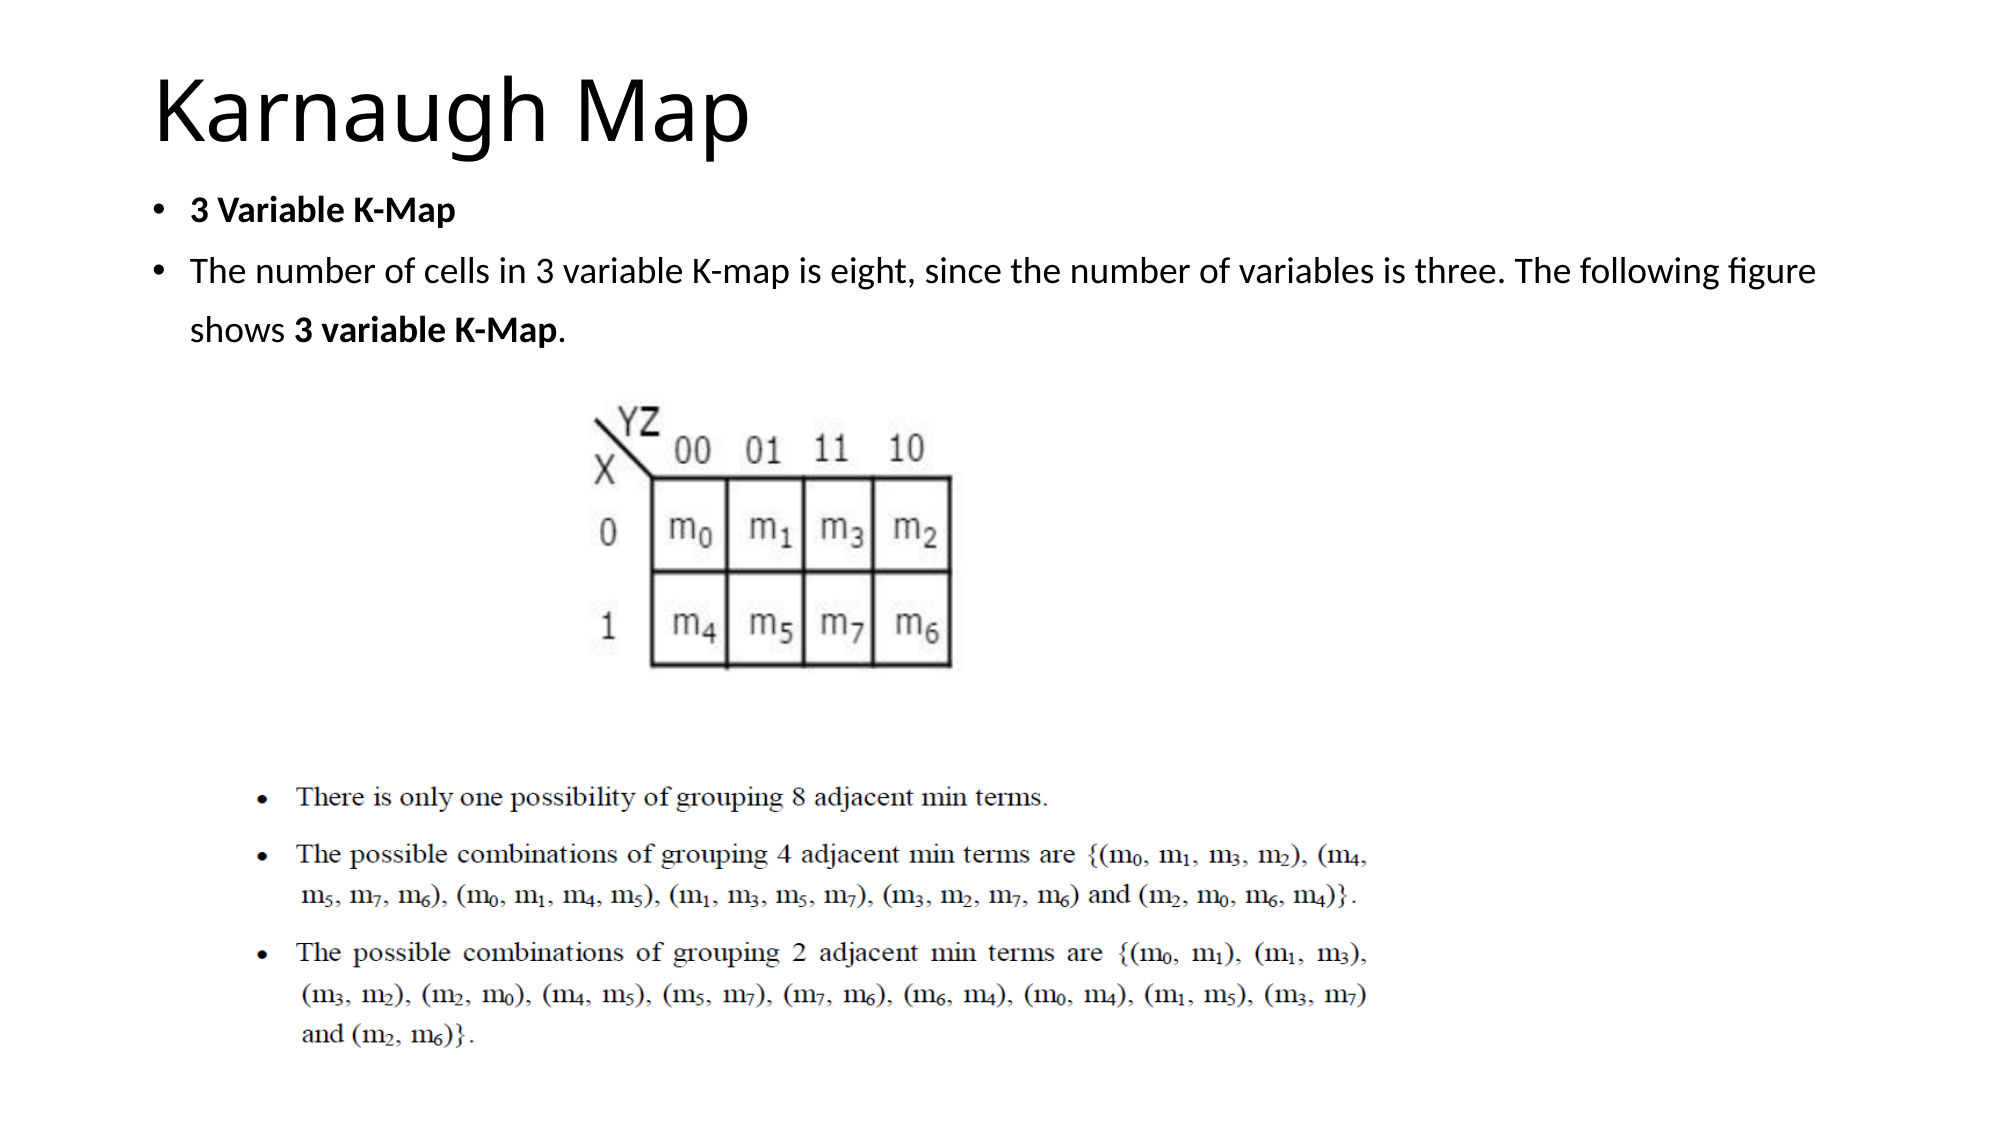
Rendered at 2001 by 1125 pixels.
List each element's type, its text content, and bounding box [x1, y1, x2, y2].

list 3 Variable K-Map The number of cells in 3 variable K-map is eight, since the number of variables is three. The following figure shows 3 variable K-Map. [137, 182, 1863, 1053]
title Karnaugh Map [137, 59, 1863, 169]
picture [201, 390, 1387, 1053]
